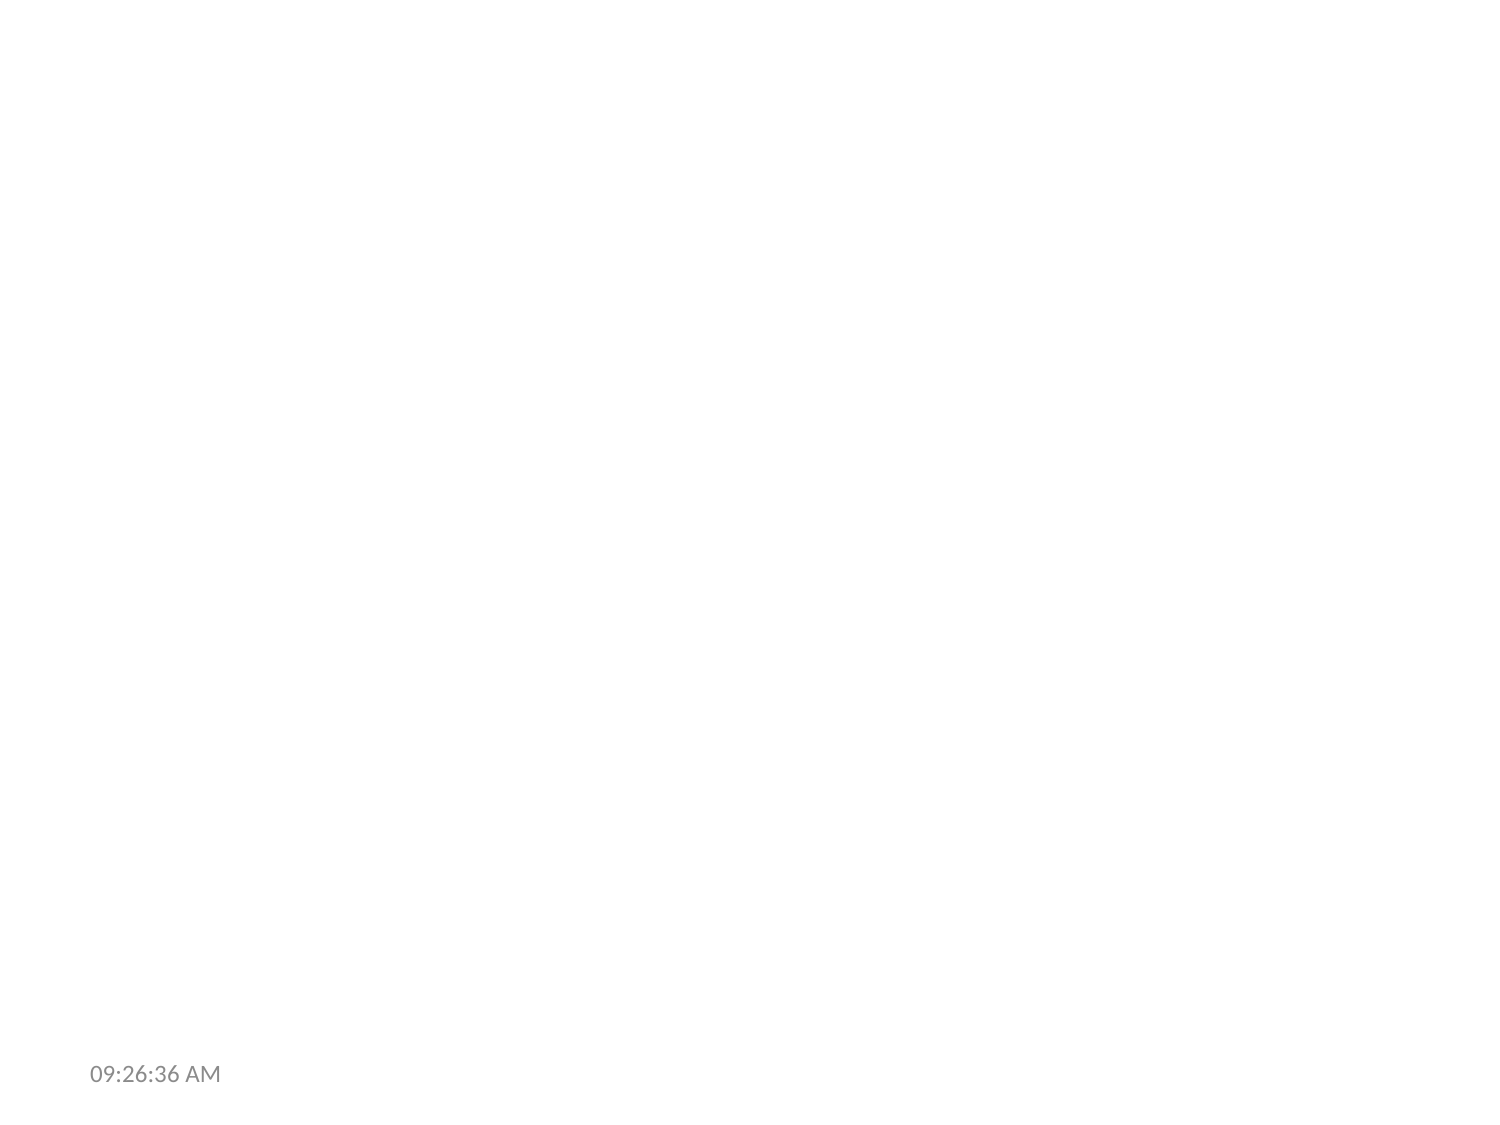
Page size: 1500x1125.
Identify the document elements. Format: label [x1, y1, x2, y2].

slide_number [75, 1042, 425, 1103]
